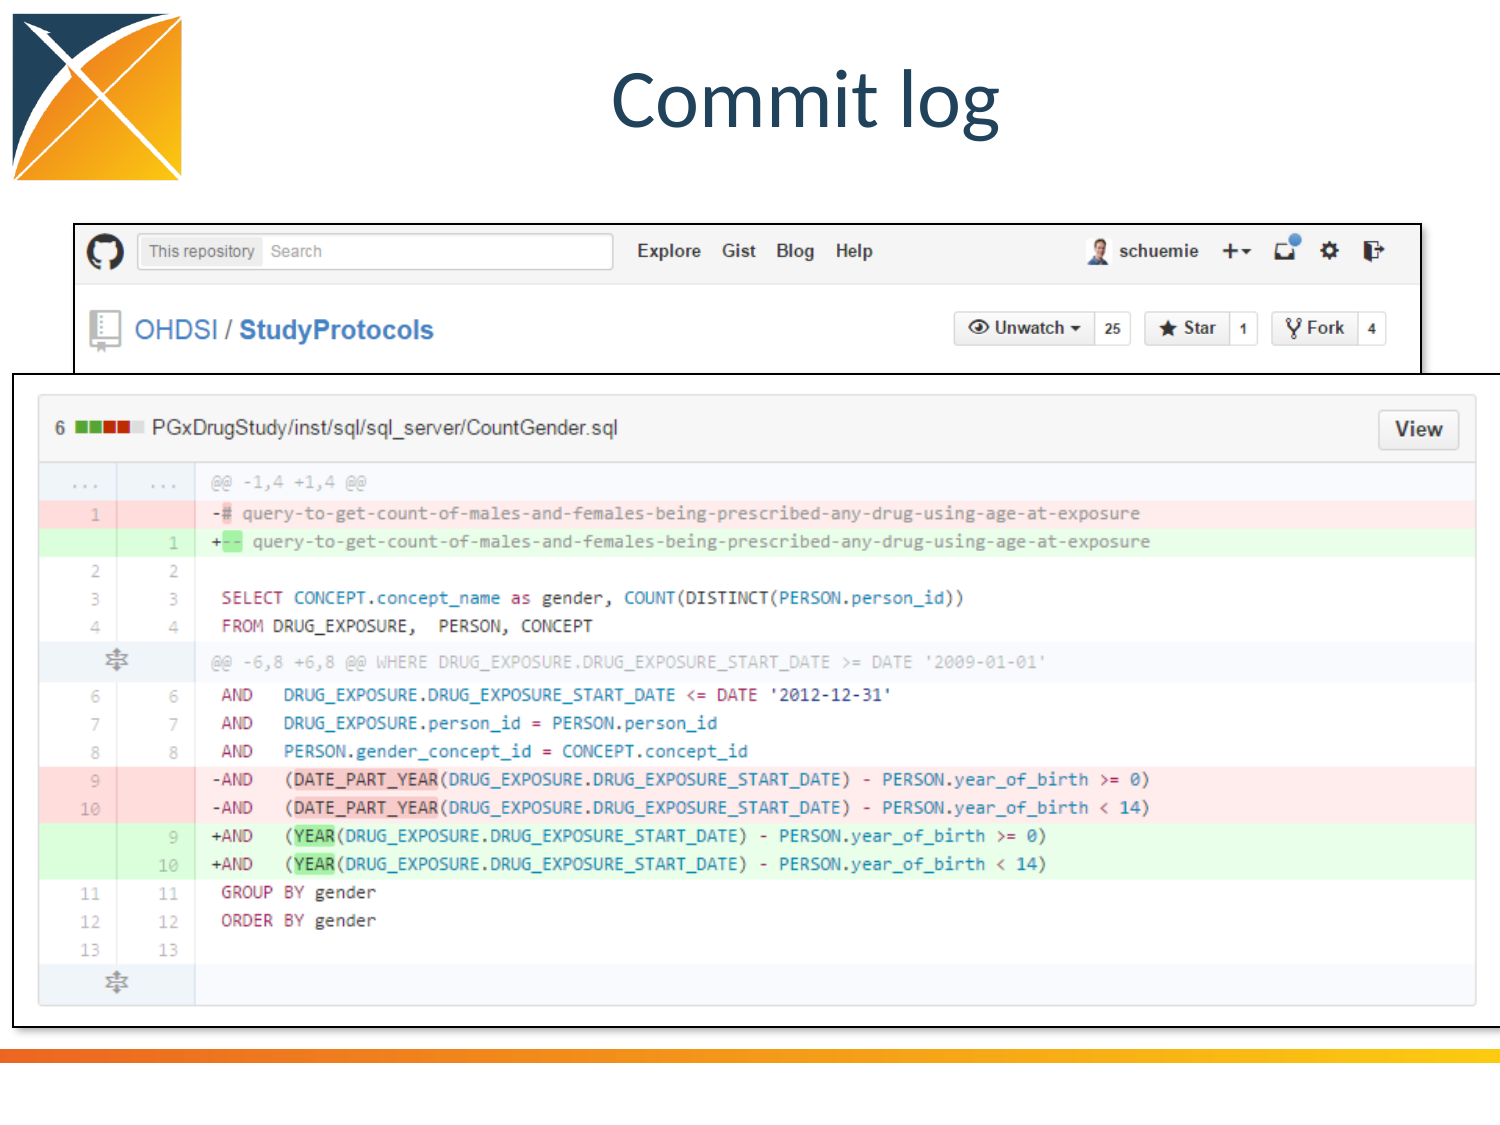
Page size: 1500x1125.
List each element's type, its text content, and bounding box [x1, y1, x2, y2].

title Commit log [187, 24, 1425, 163]
picture [13, 224, 1500, 1027]
picture [0, 0, 206, 200]
